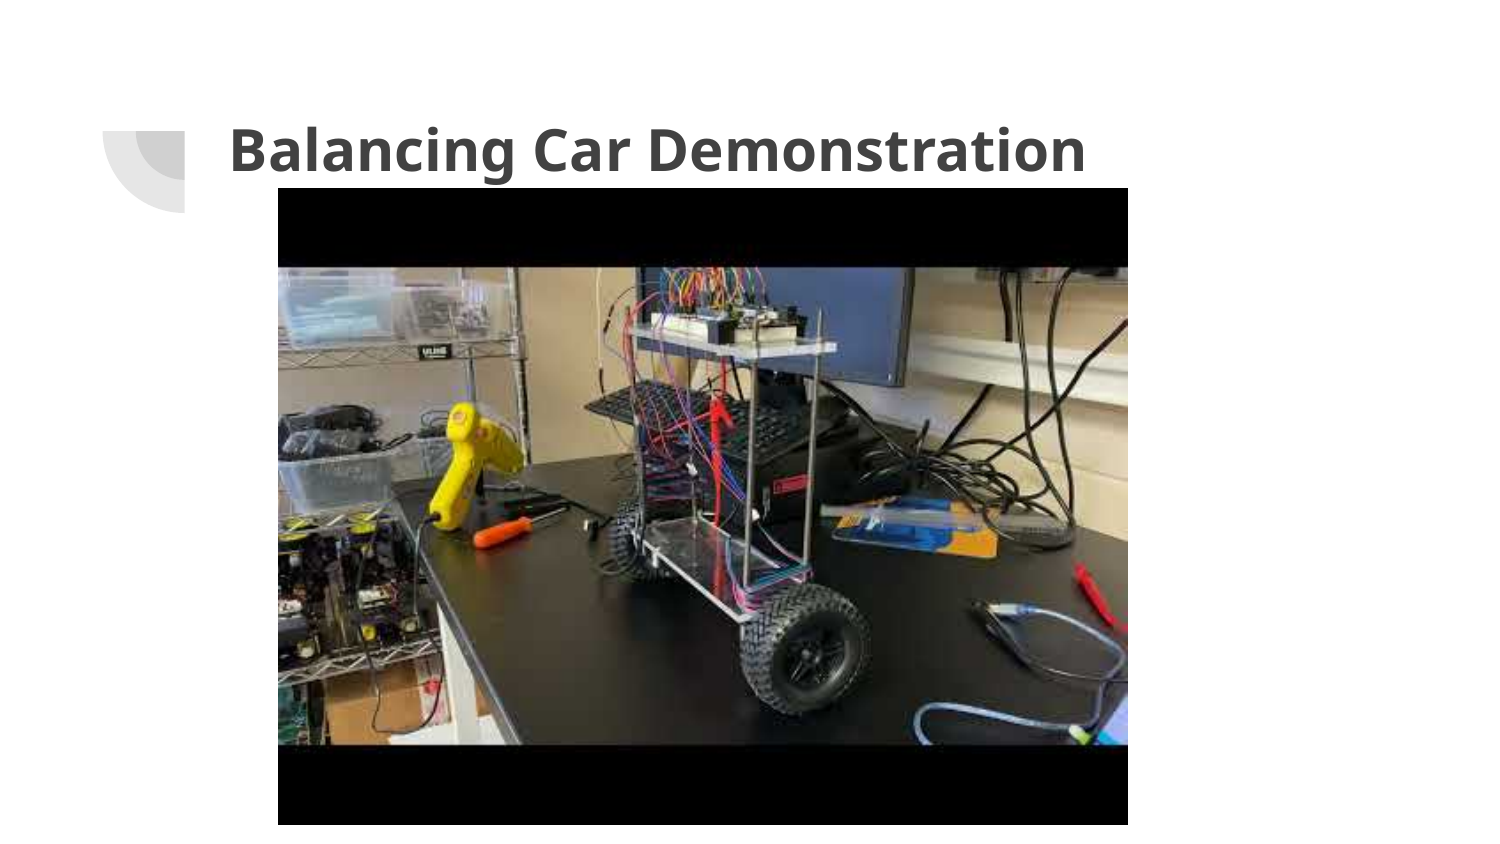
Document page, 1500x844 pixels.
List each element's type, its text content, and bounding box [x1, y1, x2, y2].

title Balancing Car Demonstration [213, 98, 1368, 263]
picture [277, 187, 1128, 826]
